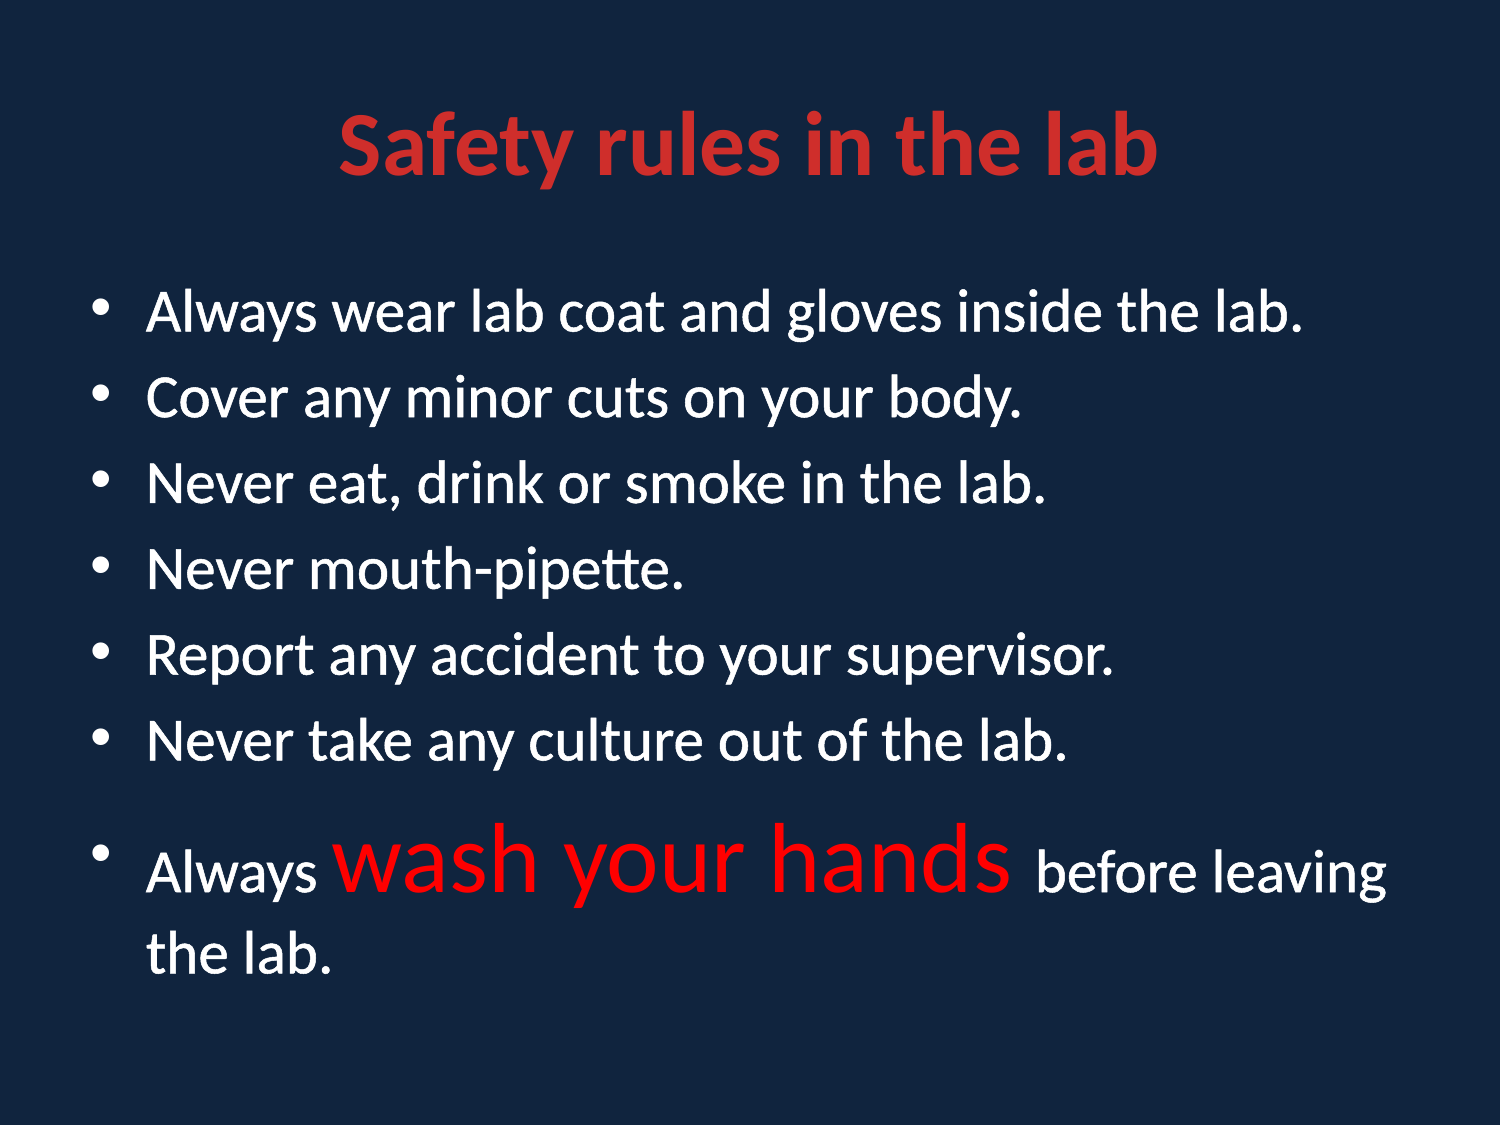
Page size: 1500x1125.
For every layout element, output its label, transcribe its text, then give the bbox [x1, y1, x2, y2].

list Always wear lab coat and gloves inside the lab. Cover any minor cuts on your body. Never eat, drink or smoke in the lab. Never mouth-pipette. Report any accident to your supervisor. Never take any culture out of the lab. Always wash your hands before leaving the lab. [75, 262, 1425, 1005]
title Safety rules in the lab [75, 45, 1425, 233]
